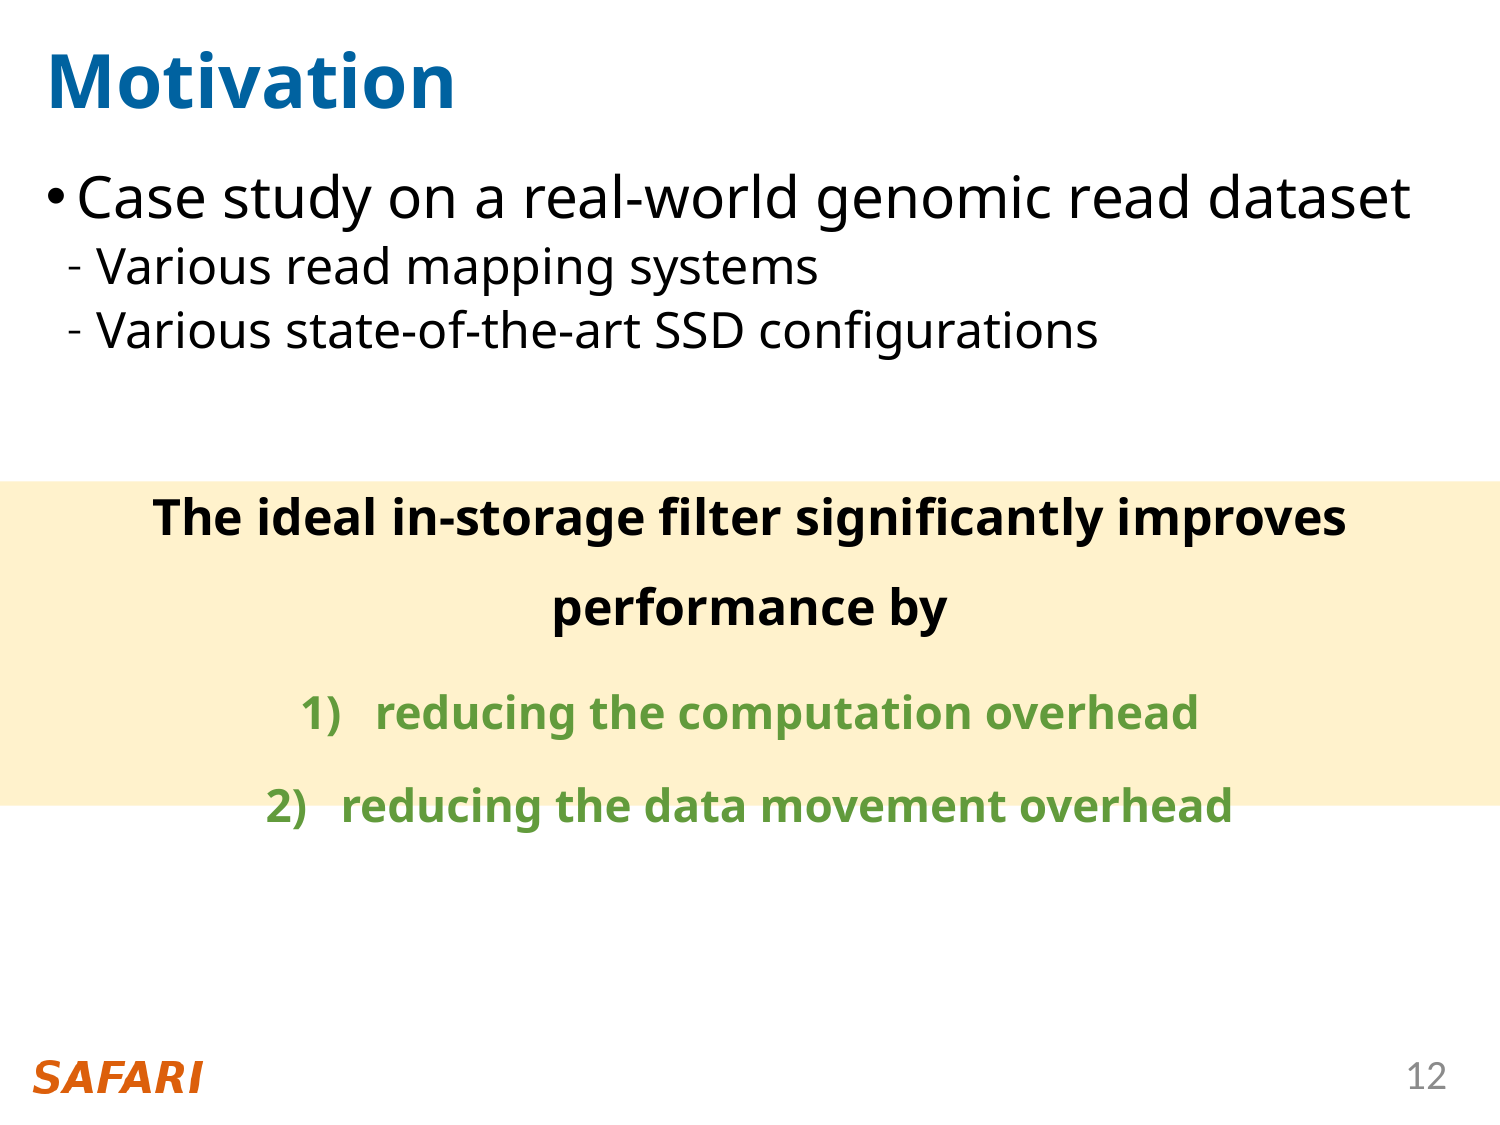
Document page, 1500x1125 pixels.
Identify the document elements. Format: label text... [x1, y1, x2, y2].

picture [31, 1051, 209, 1104]
title Motivation [31, 15, 1475, 143]
list Case study on a real-world genomic read dataset Various read mapping systems Various state-of-the-art SSD configurations [31, 160, 1475, 480]
list Case study on a real-world genomic read dataset Various read mapping systems Various state-of-the-art SSD configurations [31, 807, 1475, 1043]
text_box The ideal in-storage filter significantly improves performance by reducing the computation overhead reducing the data movement overhead [0, 480, 1500, 807]
